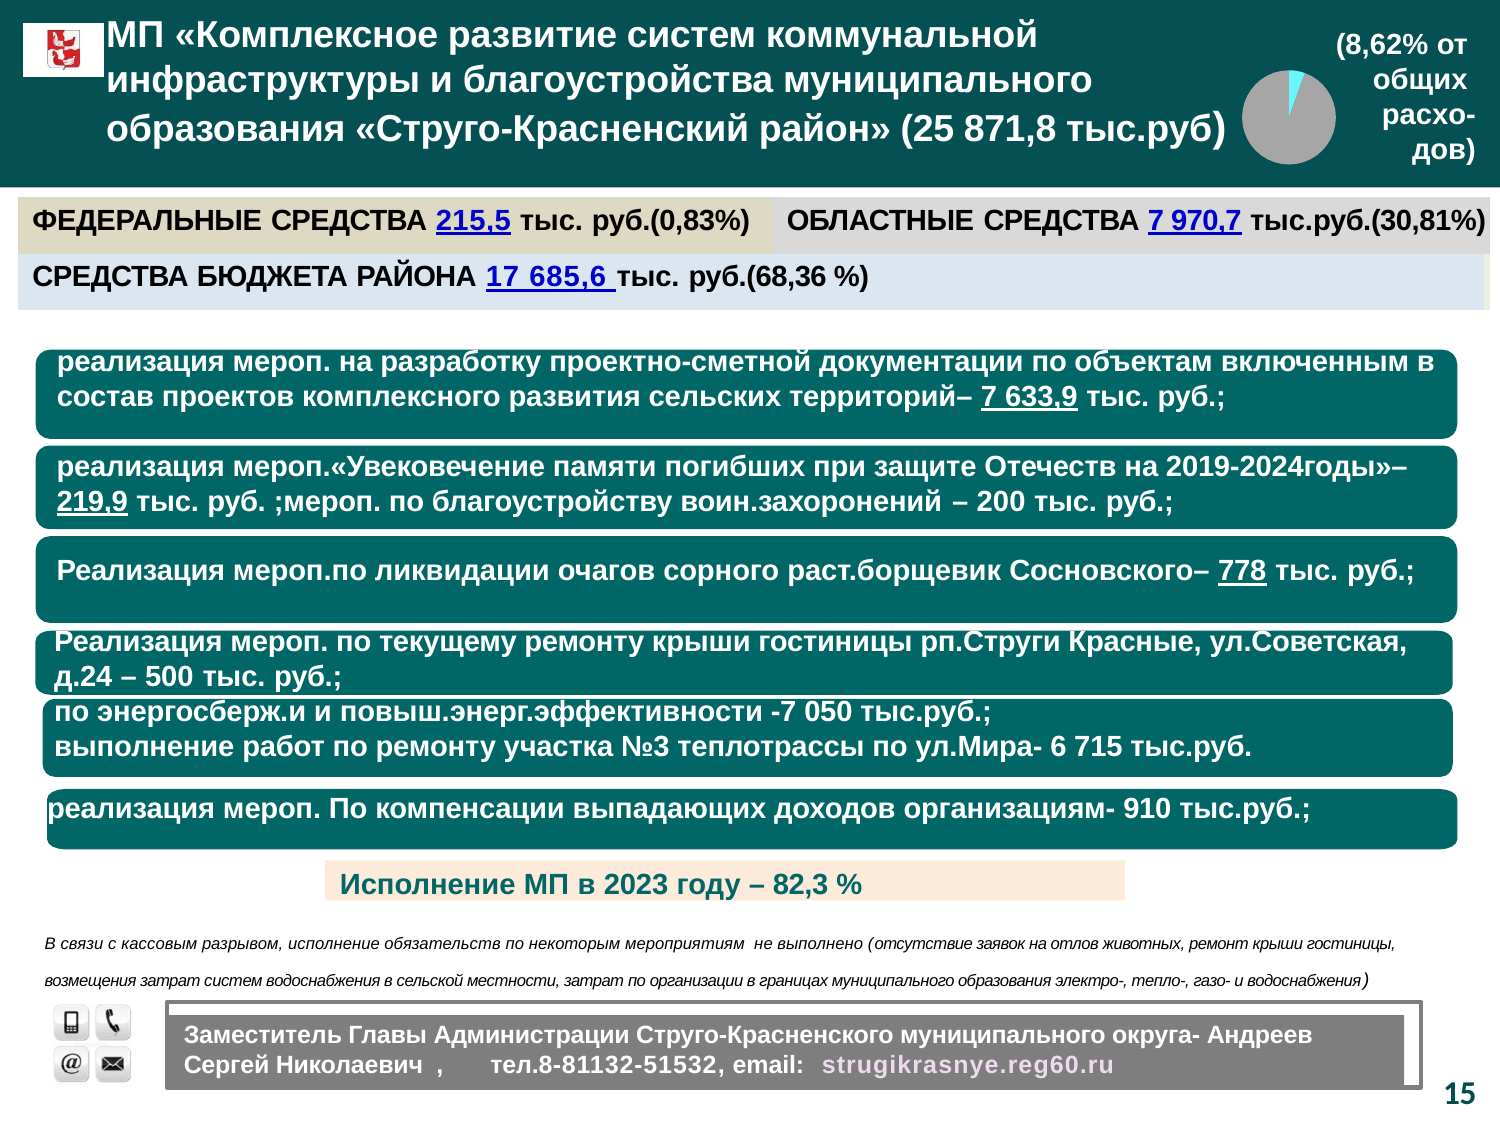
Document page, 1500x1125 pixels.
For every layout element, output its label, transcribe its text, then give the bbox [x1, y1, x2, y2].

table_header ФЕДЕРАЛЬНЫЕ СРЕДСТВА 215,5 тыс. руб.(0,83%) [18, 197, 772, 254]
table_cell [1484, 254, 1490, 310]
picture [46, 998, 137, 1088]
picture [23, 23, 104, 78]
text_box реализация мероп. По компенсации выпадающих доходов организациям- 910 тыс.руб.; [47, 788, 1458, 850]
text_box 15 [1441, 1069, 1479, 1112]
text_box Исполнение МП в 2023 году – 82,3 % [324, 860, 1125, 901]
table_cell СРЕДСТВА БЮДЖЕТА РАЙОНА 17 685,6 тыс. руб.(68,36 %) [18, 254, 1484, 310]
text_box [35, 630, 54, 695]
text_box реализация мероп. на разработку проектно-сметной документации по объектам включенным в состав проектов комплексного развития сельских территорий– 7 633,9 тыс. руб.; реализация мероп.«Увековечение памяти погибших при защите Отечеств на 2019-2024годы»– 219,9 тыс. руб. ;мероп. по благоустройству воин.захоронений – 200 тыс. руб.; Реализация мероп.по ликвидации очагов сорного раст.борщевик Сосновского– 778 тыс. руб.; Реализация мероп. по текущему ремонту крыши гостиницы рп.Струги Красные, ул.Советская, д.24 – 500 тыс. руб.; по энергосберж.и и повыш.энерг.эффективности -7 050 тыс.руб.; выполнение работ по ремонту участка №3 теплотрассы по ул.Мира- 6 715 тыс.руб. [54, 339, 1465, 763]
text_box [1241, 70, 1337, 165]
table_header ОБЛАСТНЫЕ СРЕДСТВА 7 970,7 тыс.руб.(30,81%) [772, 197, 1490, 254]
text_box [0, 0, 1500, 188]
title МП «Комплексное развитие систем коммунальной инфраструктуры и благоустройства муниципального образования «Струго-Красненский район» (25 871,8 тыс.руб) [104, 7, 1286, 197]
text_box В связи с кассовым разрывом, исполнение обязательств по некоторым мероприятиям не выполнено (отсутствие заявок на отлов животных, ремонт крыши гостиницы, возмещения затрат систем водоснабжения в сельской местности, затрат по организации в границах муниципального образования электро-, тепло-, газо- и водоснабжения) [42, 909, 1458, 991]
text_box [166, 1002, 1422, 1088]
text_box (8,62% от общих расхо- дов) [1300, 23, 1477, 166]
text_box [42, 699, 1453, 777]
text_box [35, 349, 1458, 624]
